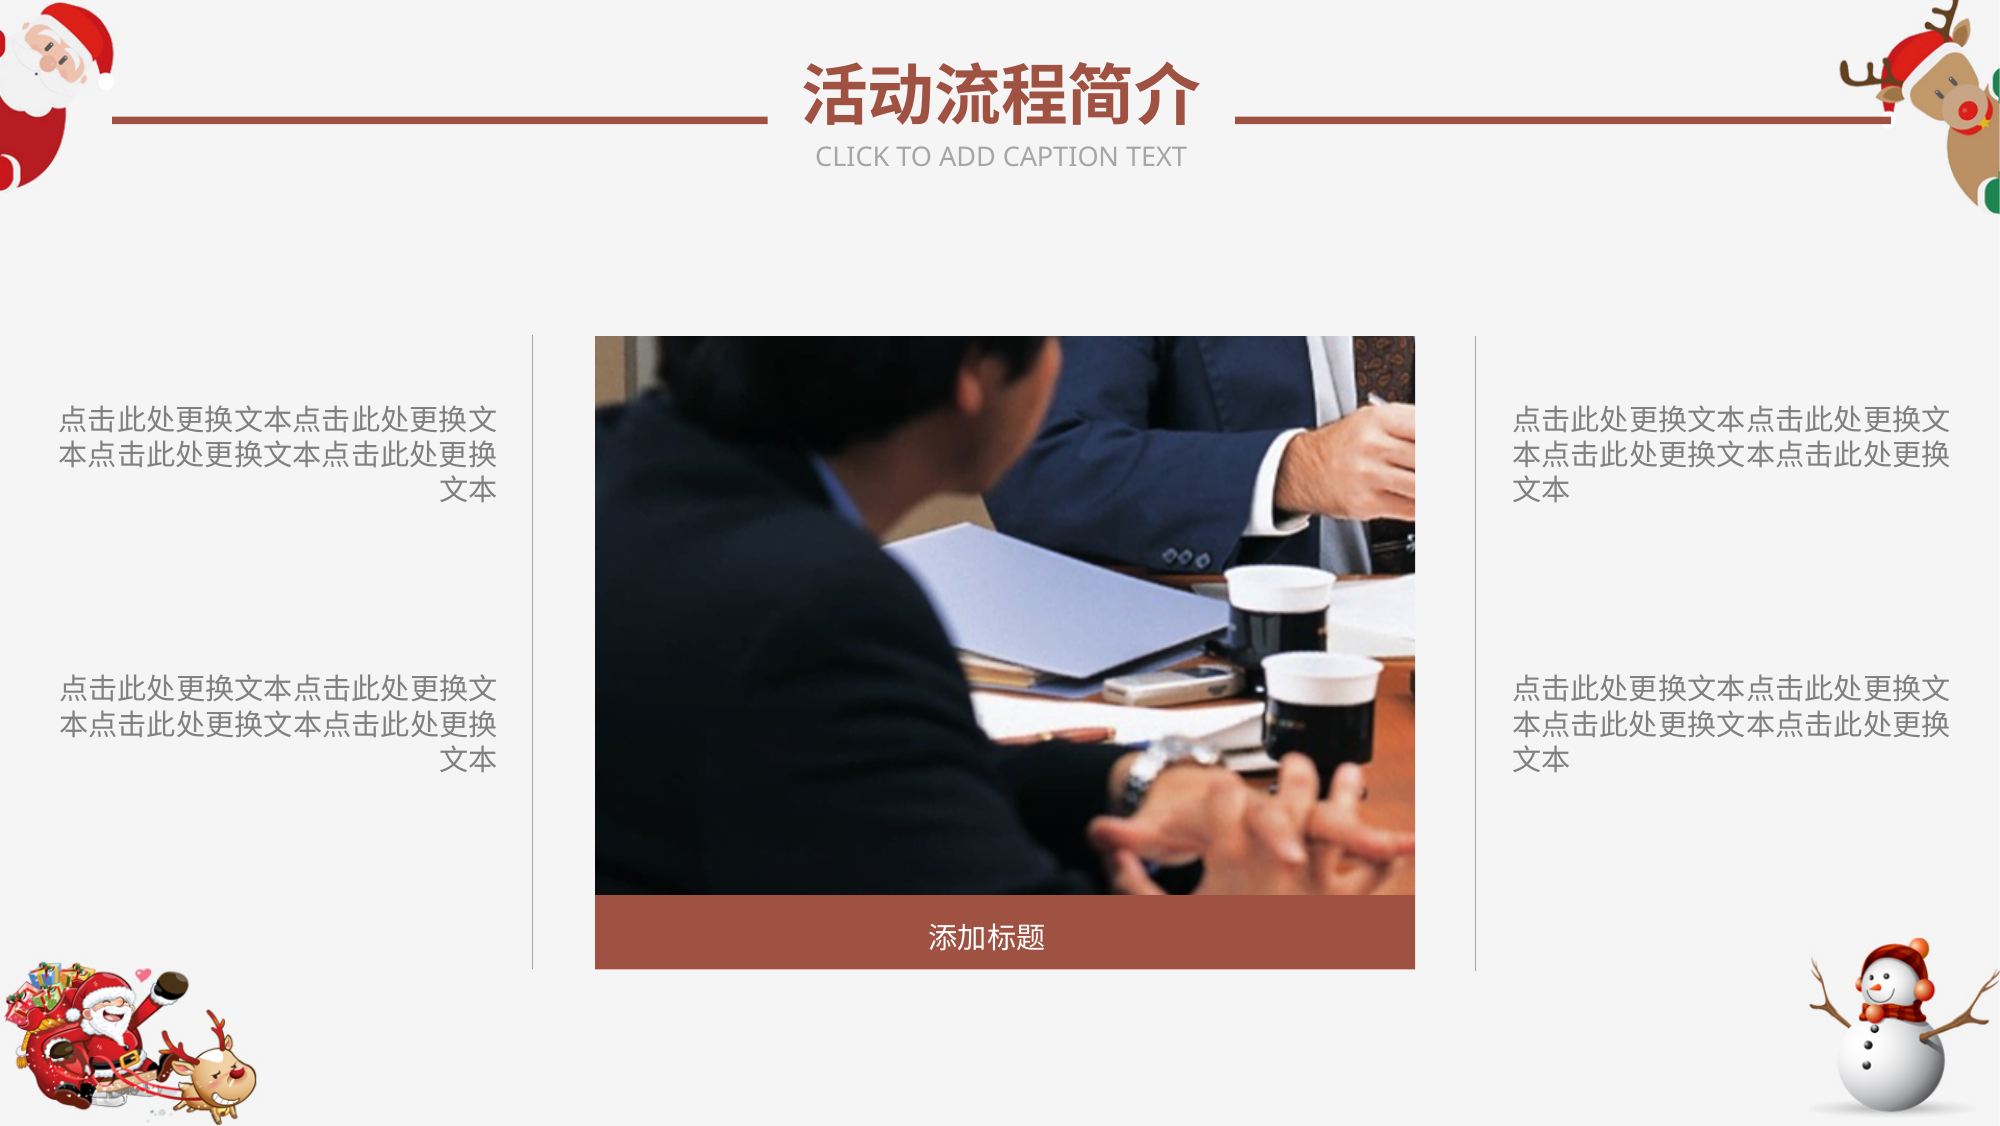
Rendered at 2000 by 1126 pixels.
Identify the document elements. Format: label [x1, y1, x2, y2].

picture [0, 0, 2000, 1126]
text_box [112, 52, 1891, 173]
text_box [49, 334, 1961, 971]
